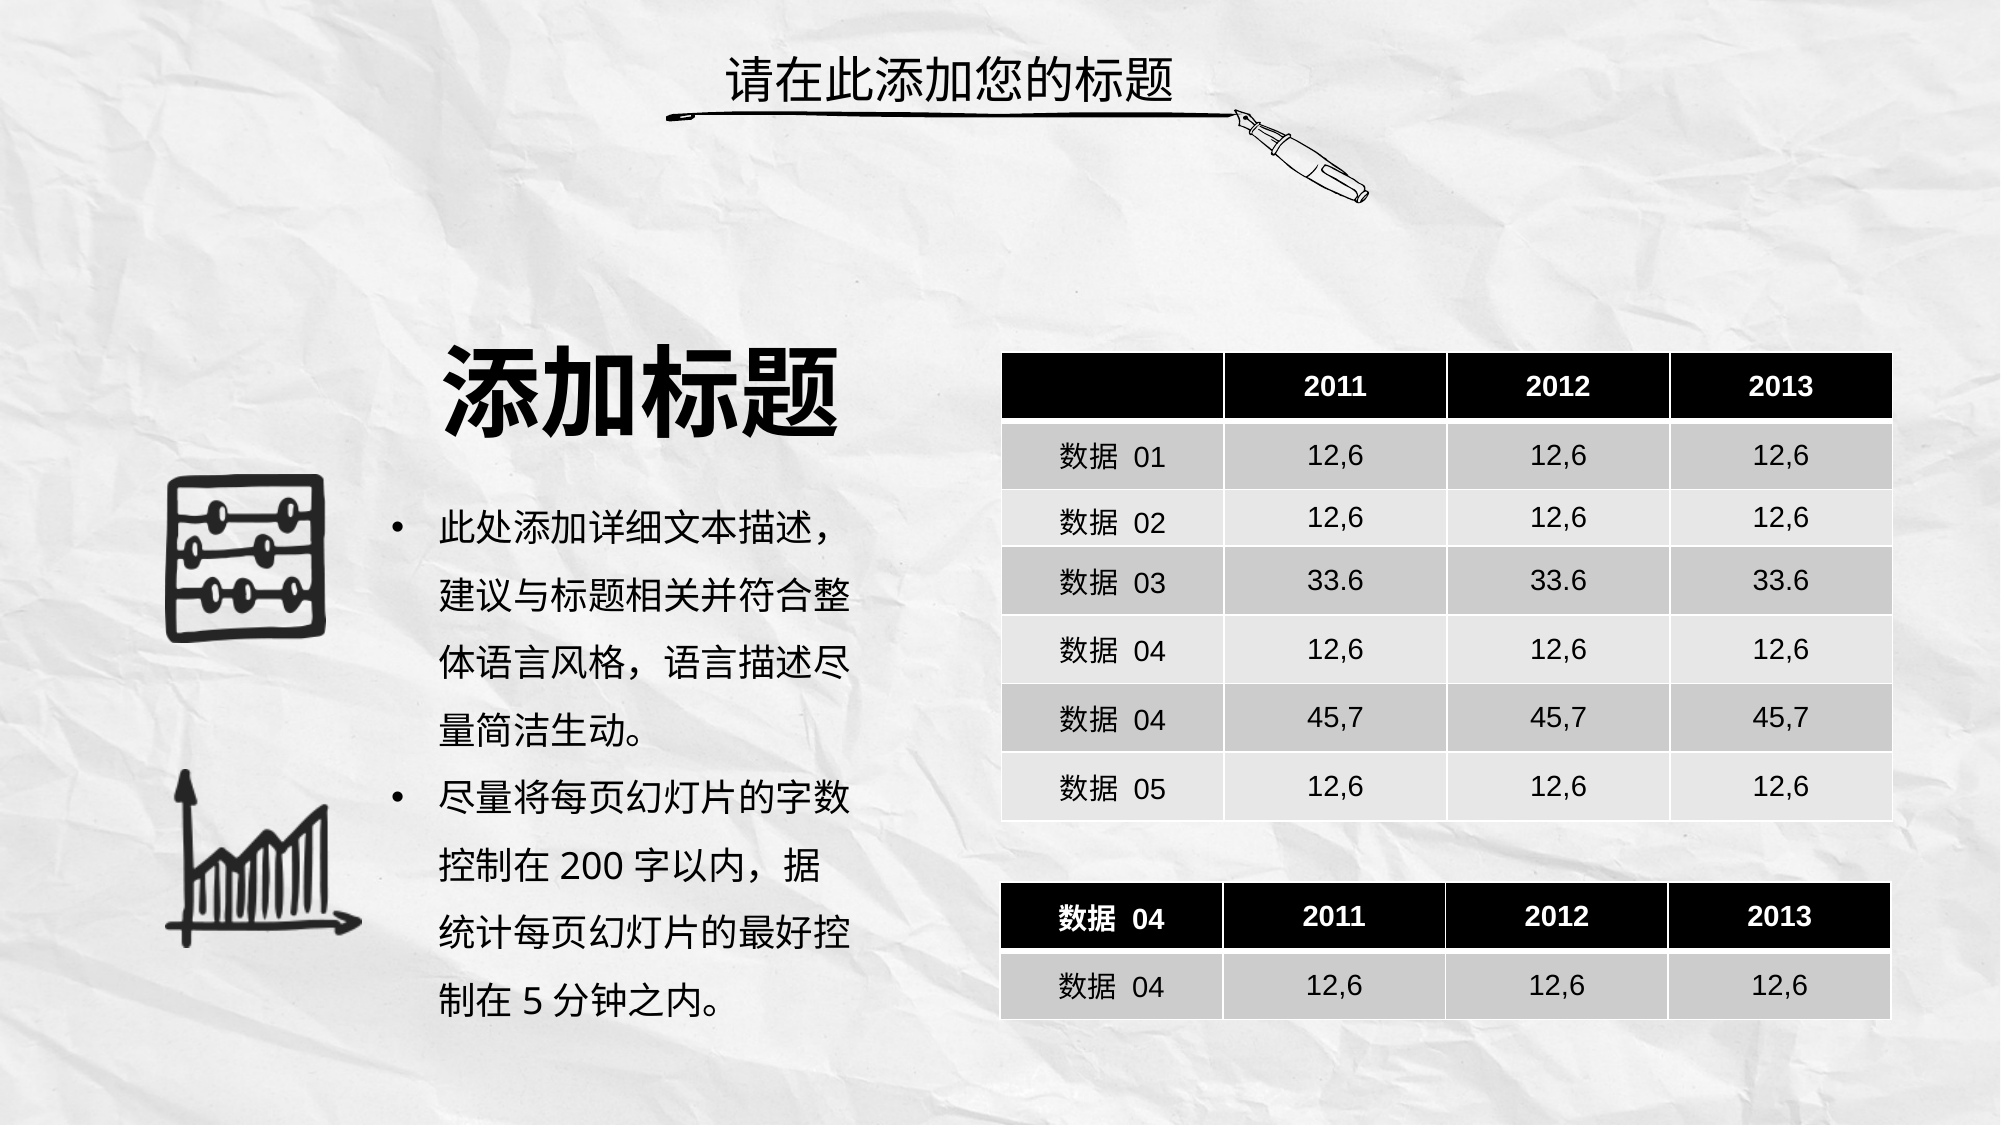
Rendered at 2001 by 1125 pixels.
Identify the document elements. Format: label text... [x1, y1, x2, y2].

table_header 2012 [1446, 883, 1667, 948]
table_cell 12,6 [1671, 753, 1892, 820]
table_cell 数据 05 [1002, 753, 1223, 820]
table_cell 12,6 [1669, 954, 1890, 1019]
table_cell 数据 04 [1002, 616, 1223, 683]
table_cell 12,6 [1671, 424, 1892, 489]
table_header 数据 04 [1001, 883, 1222, 948]
table_cell 12,6 [1448, 753, 1669, 820]
table_cell 12,6 [1224, 954, 1445, 1019]
text_box 此处添加详细文本描述，建议与标题相关并符合整体语言风格，语言描述尽量简洁生动。 尽量将每页幻灯片的字数控制在200字以内，据统计每页幻灯片的最好控制在5分钟之内。 [376, 474, 869, 1029]
table_cell 12,6 [1448, 424, 1669, 489]
table_header 2011 [1224, 883, 1445, 948]
picture [0, 0, 2001, 1125]
table_cell 45,7 [1448, 684, 1669, 751]
table_header [1002, 353, 1223, 418]
table_cell 数据 04 [1002, 684, 1223, 751]
table_cell 12,6 [1671, 616, 1892, 683]
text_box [666, 40, 1334, 230]
table_cell 45,7 [1225, 684, 1446, 751]
table_header 2011 [1225, 353, 1446, 418]
table_cell 12,6 [1448, 490, 1669, 545]
table_cell 45,7 [1671, 684, 1892, 751]
table_cell 33.6 [1225, 547, 1446, 614]
table_header 2013 [1669, 883, 1890, 948]
table_cell 数据 01 [1002, 424, 1223, 489]
table_header 2012 [1448, 353, 1669, 418]
table_cell 数据 04 [1001, 954, 1222, 1019]
text_box 添加标题 [440, 329, 933, 450]
table_cell 数据 03 [1002, 547, 1223, 614]
table_cell 12,6 [1448, 616, 1669, 683]
table_cell 12,6 [1225, 490, 1446, 545]
table_cell 12,6 [1225, 753, 1446, 820]
table_header 2013 [1671, 353, 1892, 418]
table_cell 12,6 [1225, 616, 1446, 683]
table_cell 33.6 [1671, 547, 1892, 614]
table_cell 12,6 [1225, 424, 1446, 489]
table_cell 数据 02 [1002, 490, 1223, 545]
table_cell 12,6 [1446, 954, 1667, 1019]
table_cell 33.6 [1448, 547, 1669, 614]
table_cell 12,6 [1671, 490, 1892, 545]
